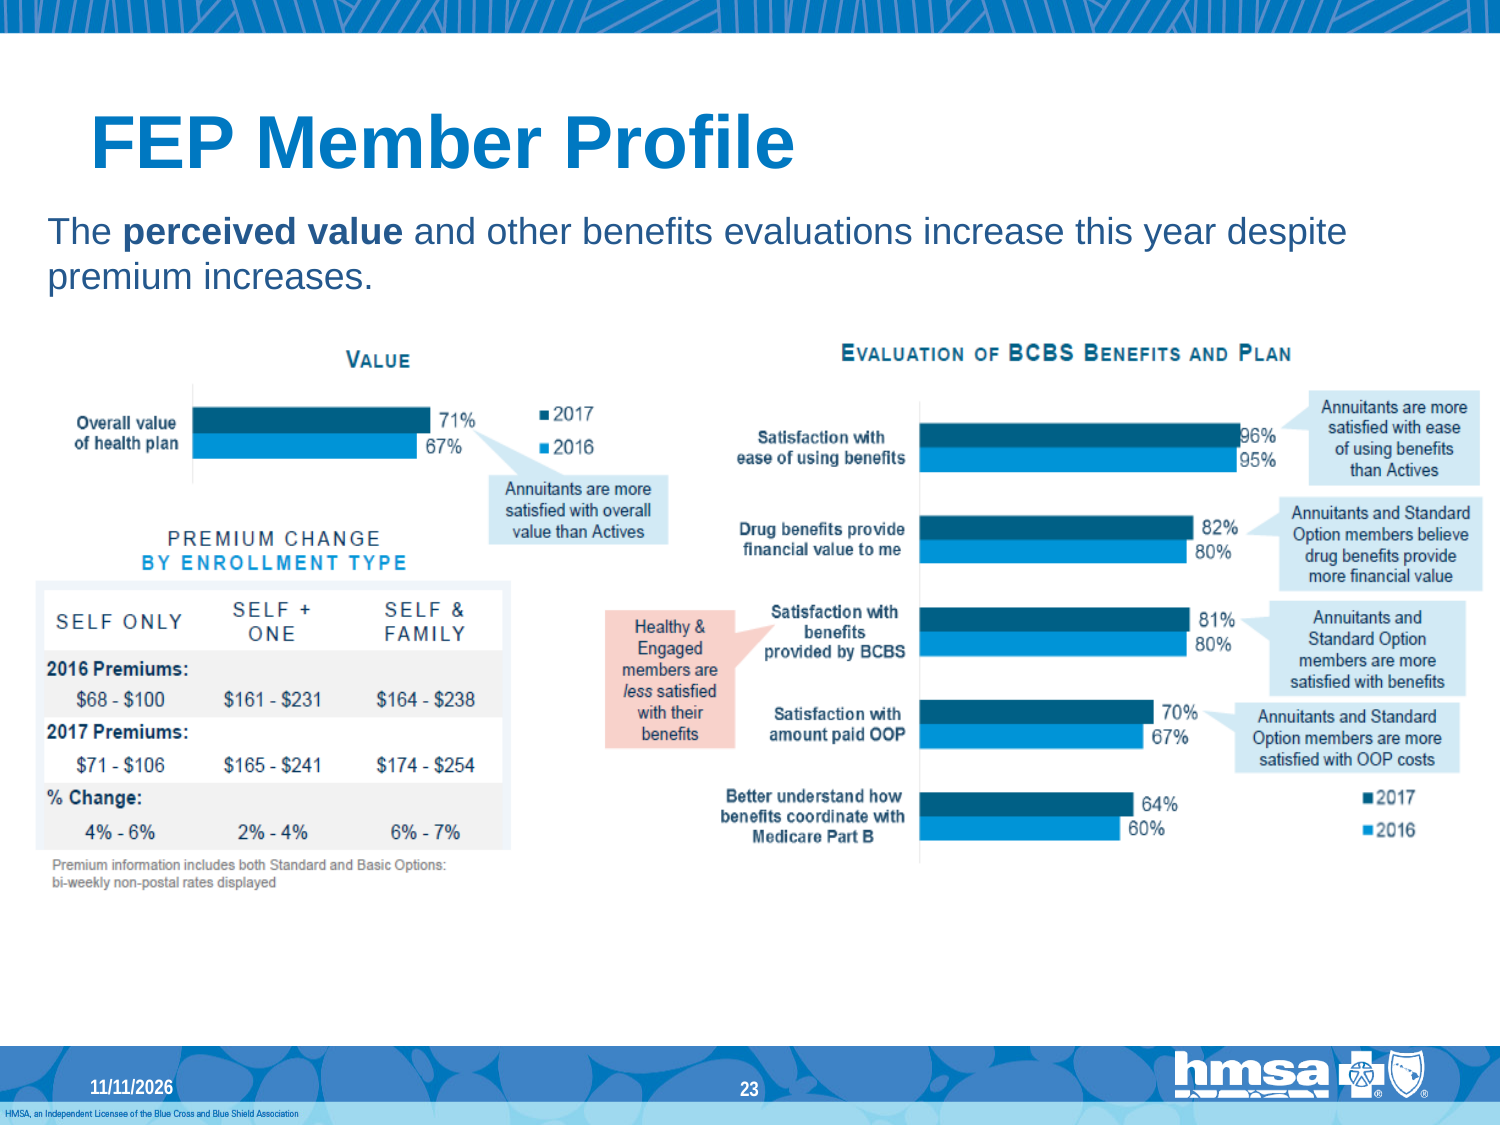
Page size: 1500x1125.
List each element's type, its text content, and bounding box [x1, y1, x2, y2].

picture [26, 329, 1491, 905]
picture [0, 0, 1500, 34]
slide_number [75, 1059, 425, 1113]
title FEP Member Profile [75, 45, 1425, 199]
text_box The perceived value and other benefits evaluations increase this year despite premium increases. [32, 199, 1446, 305]
picture [0, 1046, 1500, 1125]
slide_number 23 [725, 1064, 1075, 1113]
